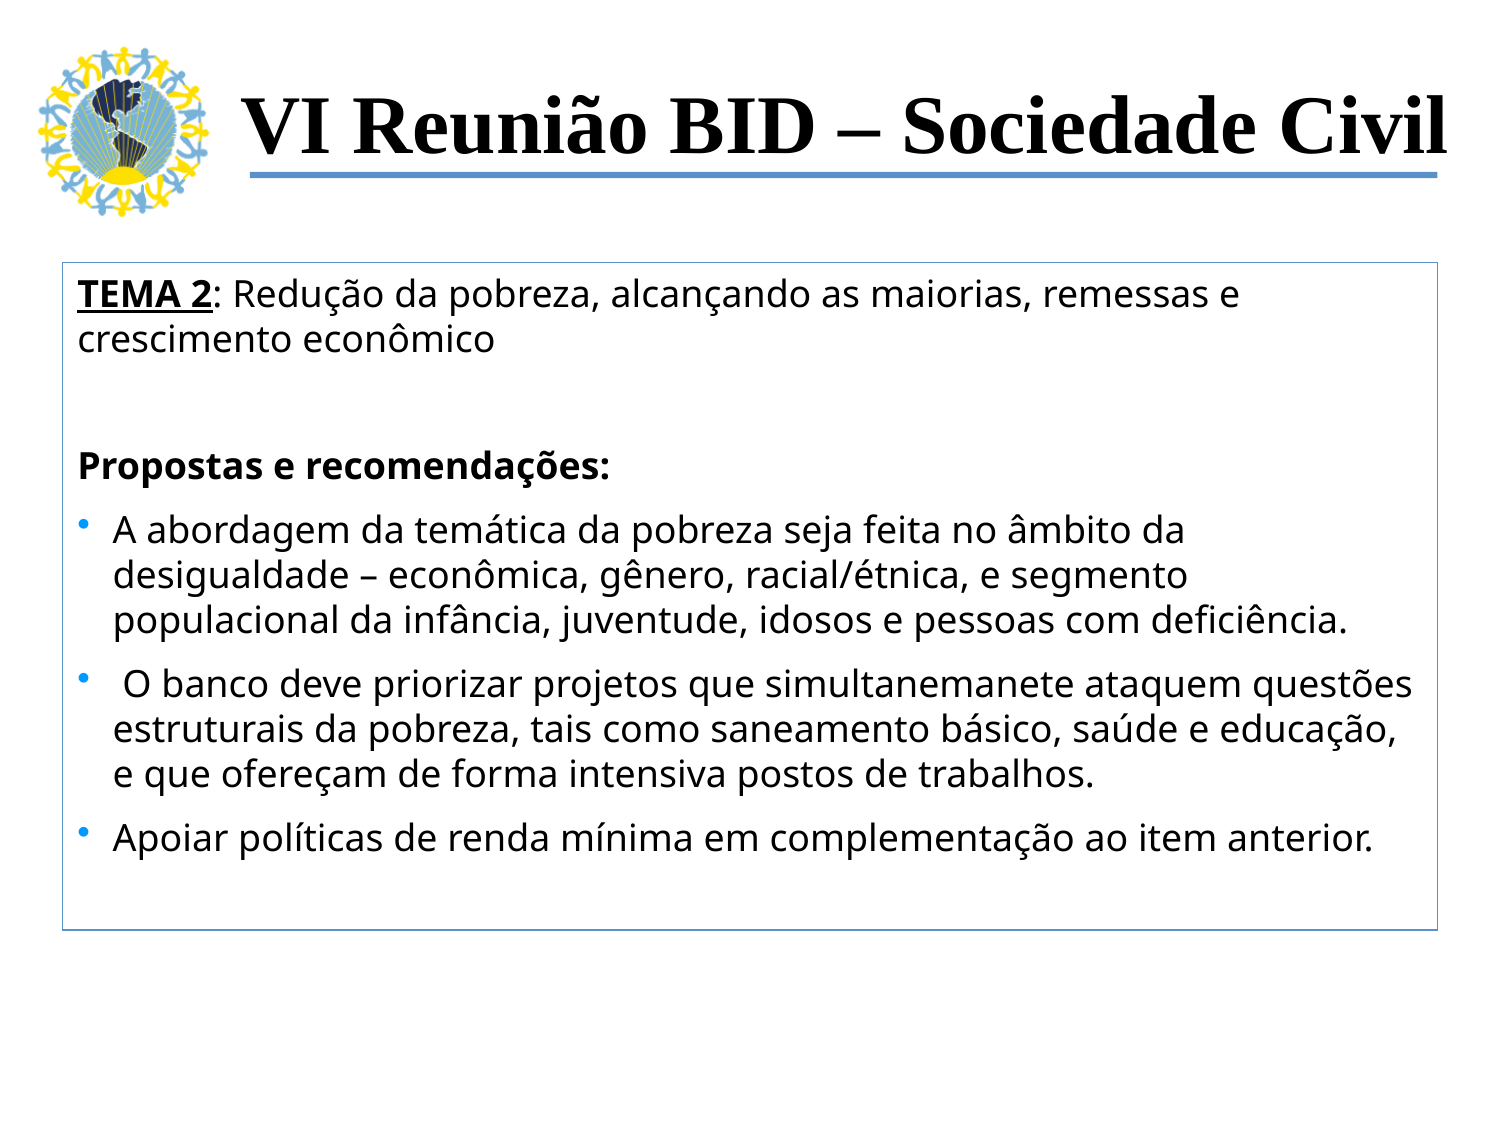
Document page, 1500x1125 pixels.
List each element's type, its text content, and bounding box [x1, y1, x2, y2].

list VI Reunião BID – Sociedade Civil [228, 62, 1500, 188]
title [24, 37, 224, 226]
text_box TEMA 2: Redução da pobreza, alcançando as maiorias, remessas e crescimento econômico Propostas e recomendações: A abordagem da temática da pobreza seja feita no âmbito da desigualdade – econômica, gênero, racial/étnica, e segmento populacional da infância, juventude, idosos e pessoas com deficiência. O banco deve priorizar projetos que simultanemanete ataquem questões estruturais da pobreza, tais como saneamento básico, saúde e educação, e que ofereçam de forma intensiva postos de trabalhos. Apoiar políticas de renda mínima em complementação ao item anterior. [62, 262, 1438, 930]
